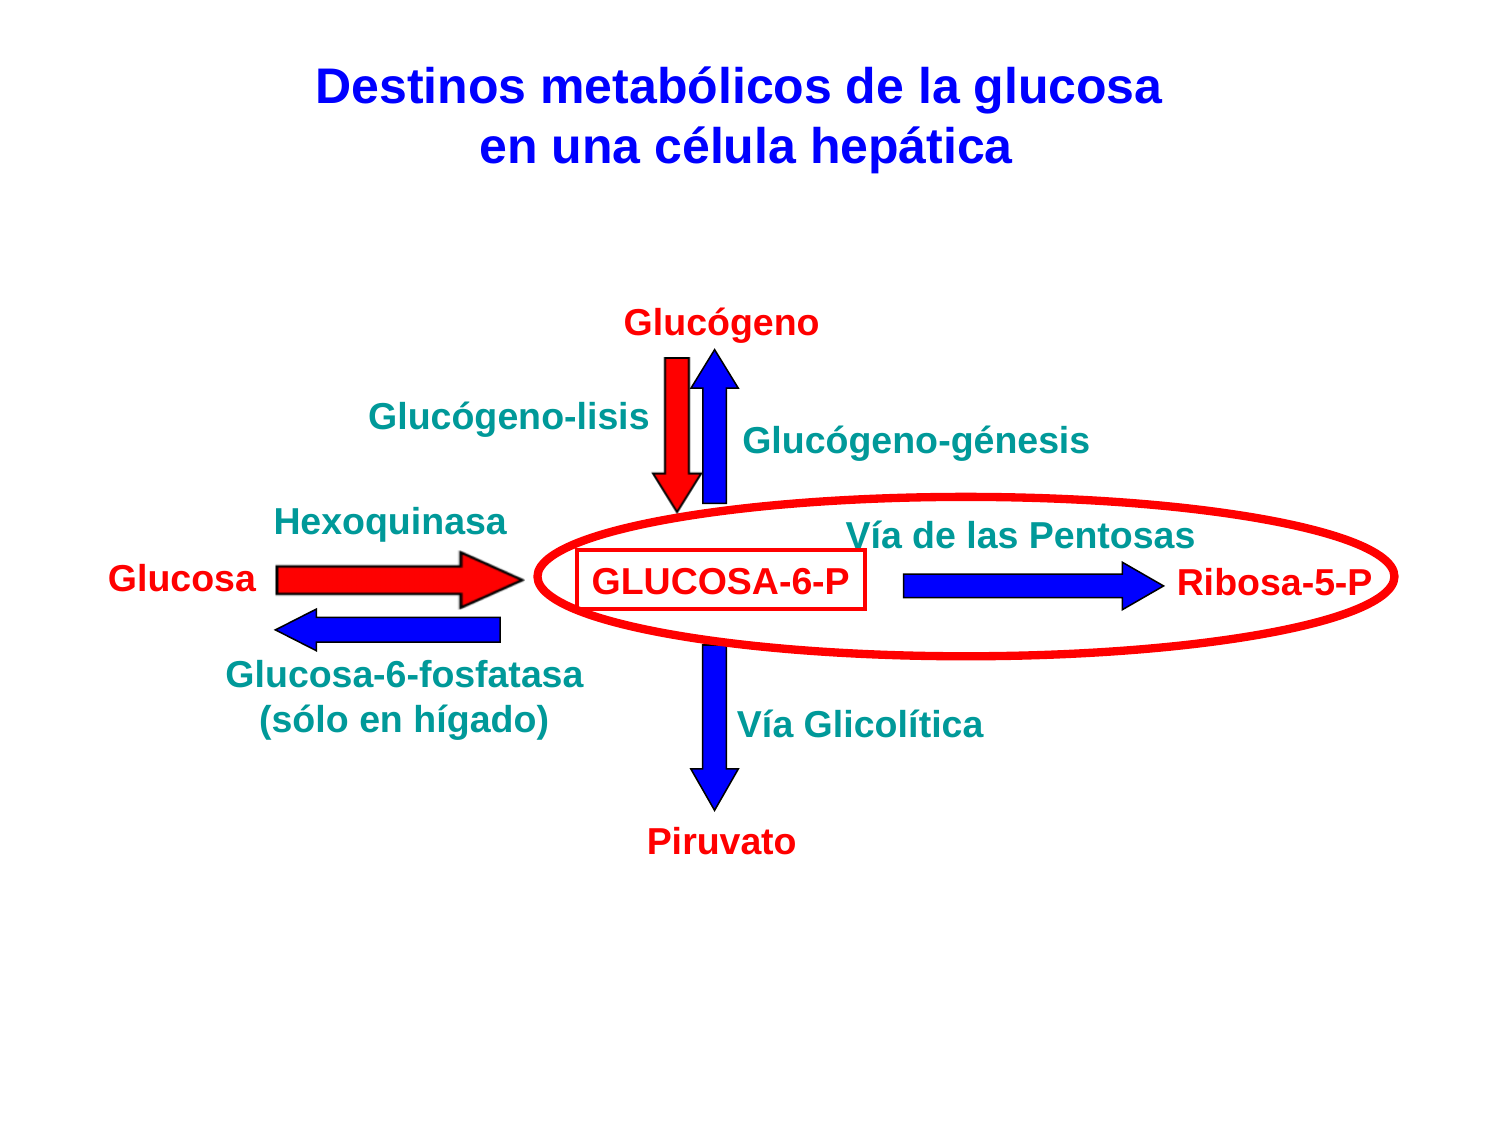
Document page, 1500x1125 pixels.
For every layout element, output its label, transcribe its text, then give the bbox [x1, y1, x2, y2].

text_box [830, 503, 1389, 612]
text_box Glucógeno-lisis [353, 385, 603, 445]
picture [370, 455, 430, 706]
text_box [631, 644, 999, 870]
text_box [572, 512, 1329, 656]
text_box Destinos metabólicos de la glucosa en una célula hepática [300, 45, 1192, 181]
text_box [92, 546, 601, 749]
text_box Hexoquinasa [434, 490, 522, 545]
text_box Hexoquinasa [258, 490, 365, 545]
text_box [608, 290, 1106, 504]
picture [651, 357, 703, 514]
